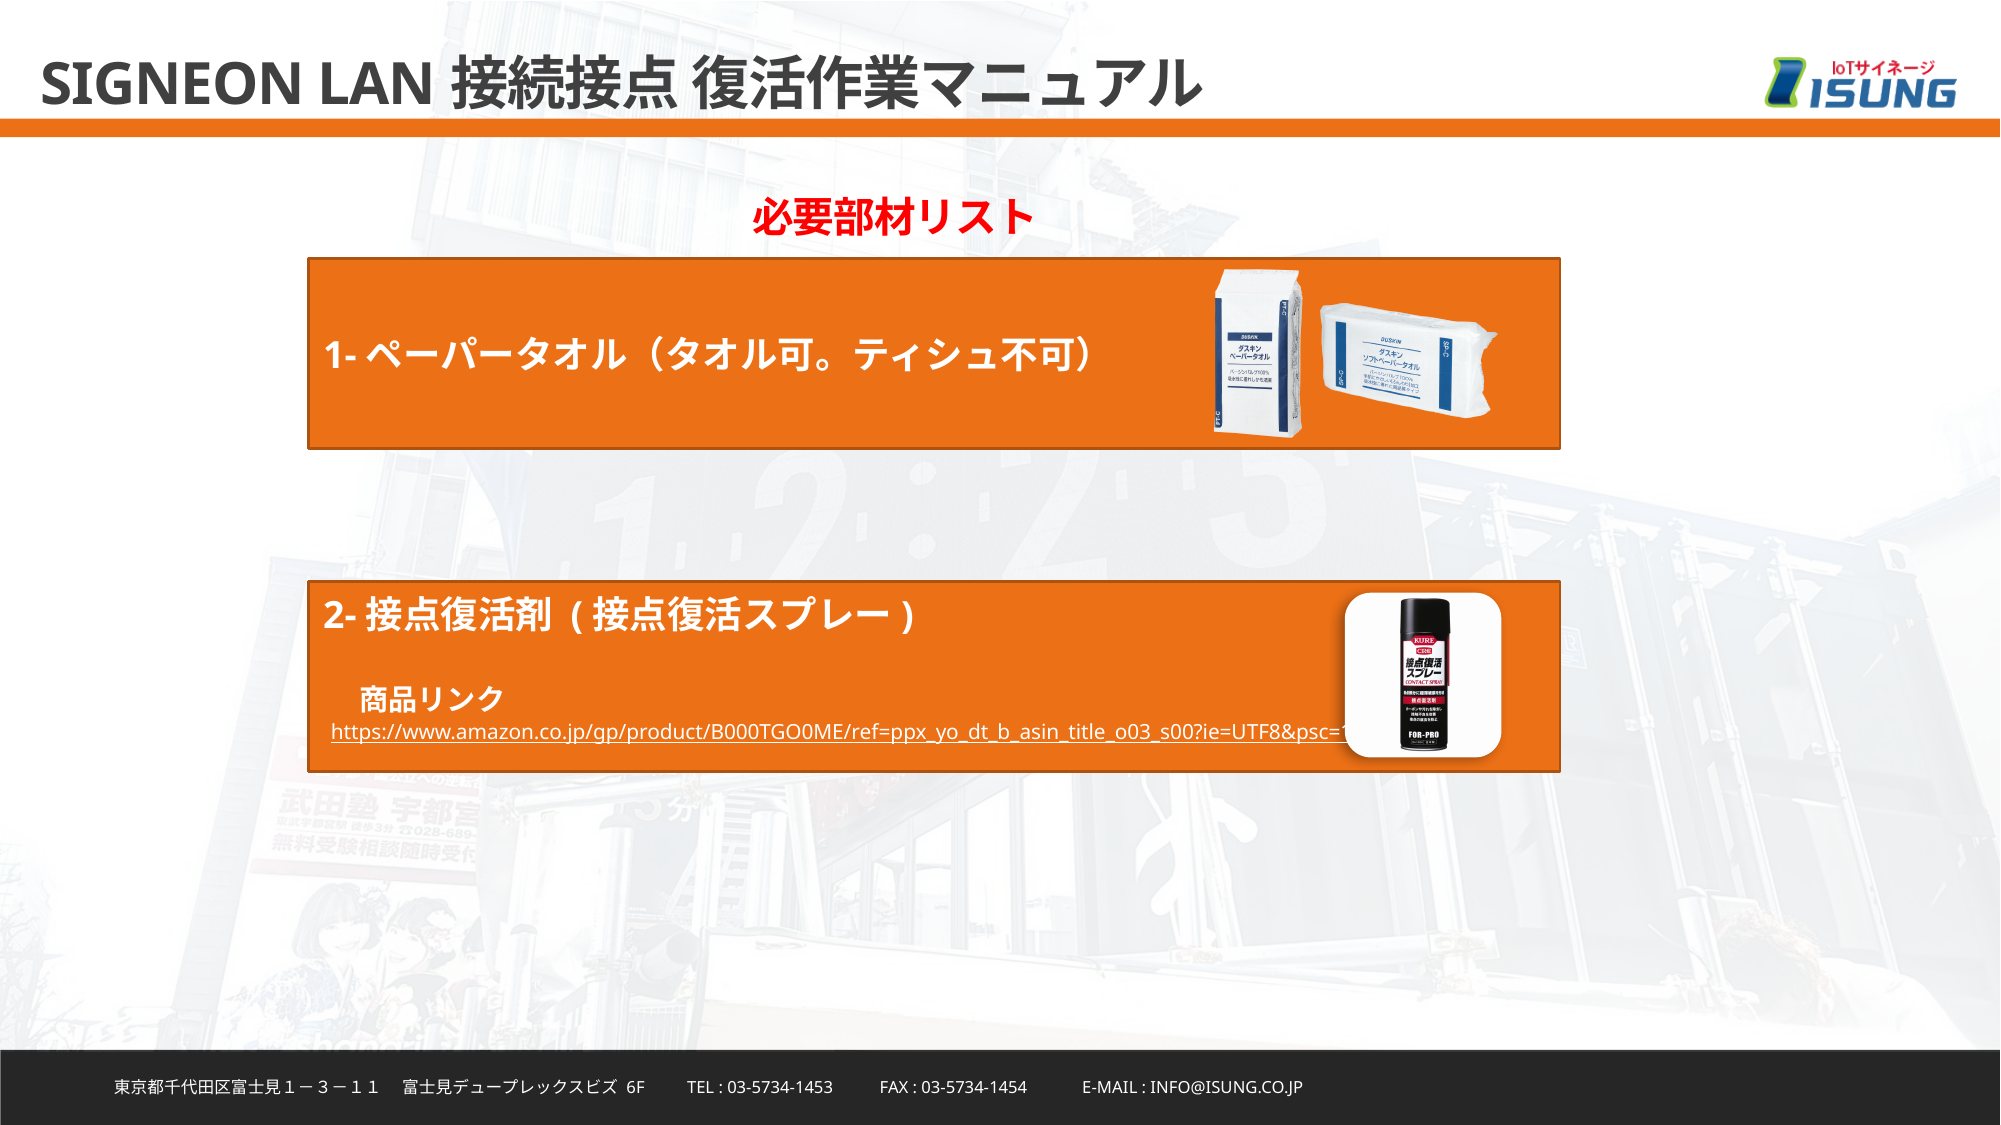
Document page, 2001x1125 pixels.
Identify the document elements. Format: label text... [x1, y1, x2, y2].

picture [0, 0, 2000, 1053]
text_box 東京都千代田区富士見１－３－１１ 富士見デュープレックスビズ 6F TEL : 03-5734-1453 FAX : 03-5734-1454 E-Mail : info@isung.co.jp [25, 1067, 1320, 1110]
